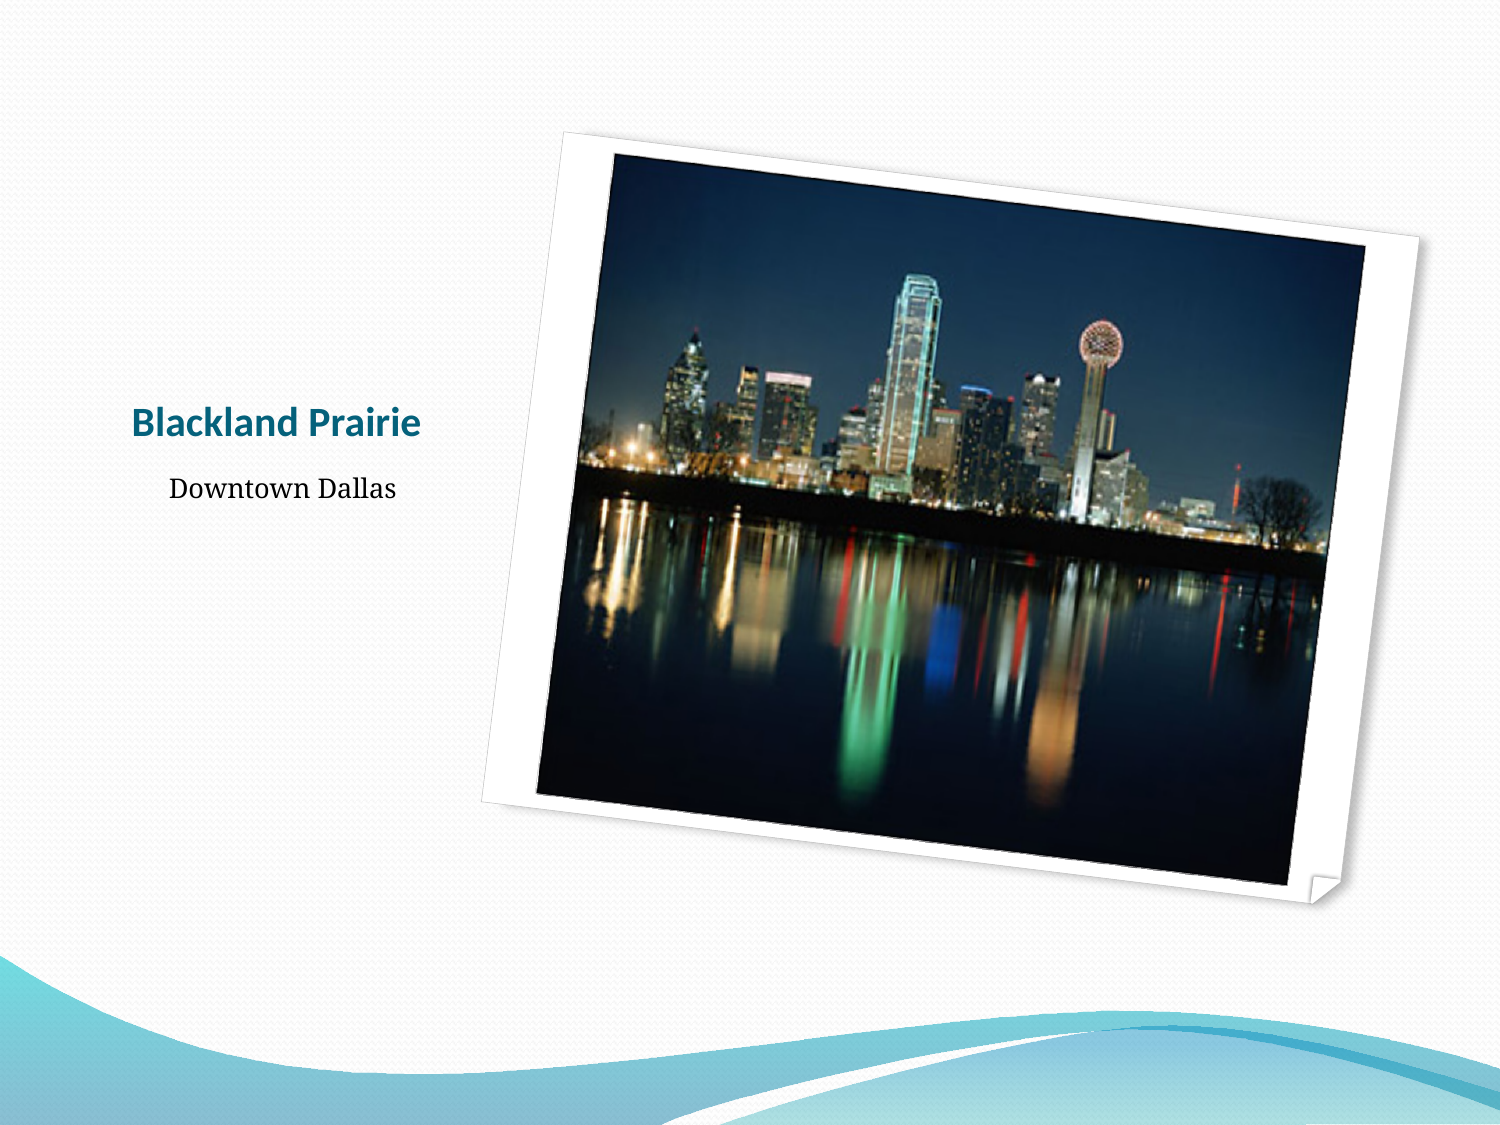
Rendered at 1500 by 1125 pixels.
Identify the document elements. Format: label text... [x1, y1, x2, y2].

picture [1333, 242, 1365, 503]
picture [571, 154, 1330, 842]
picture [1023, 852, 1291, 885]
list Downtown Dallas [99, 464, 463, 822]
title Blackland Prairie [99, 193, 463, 453]
picture [537, 561, 566, 796]
